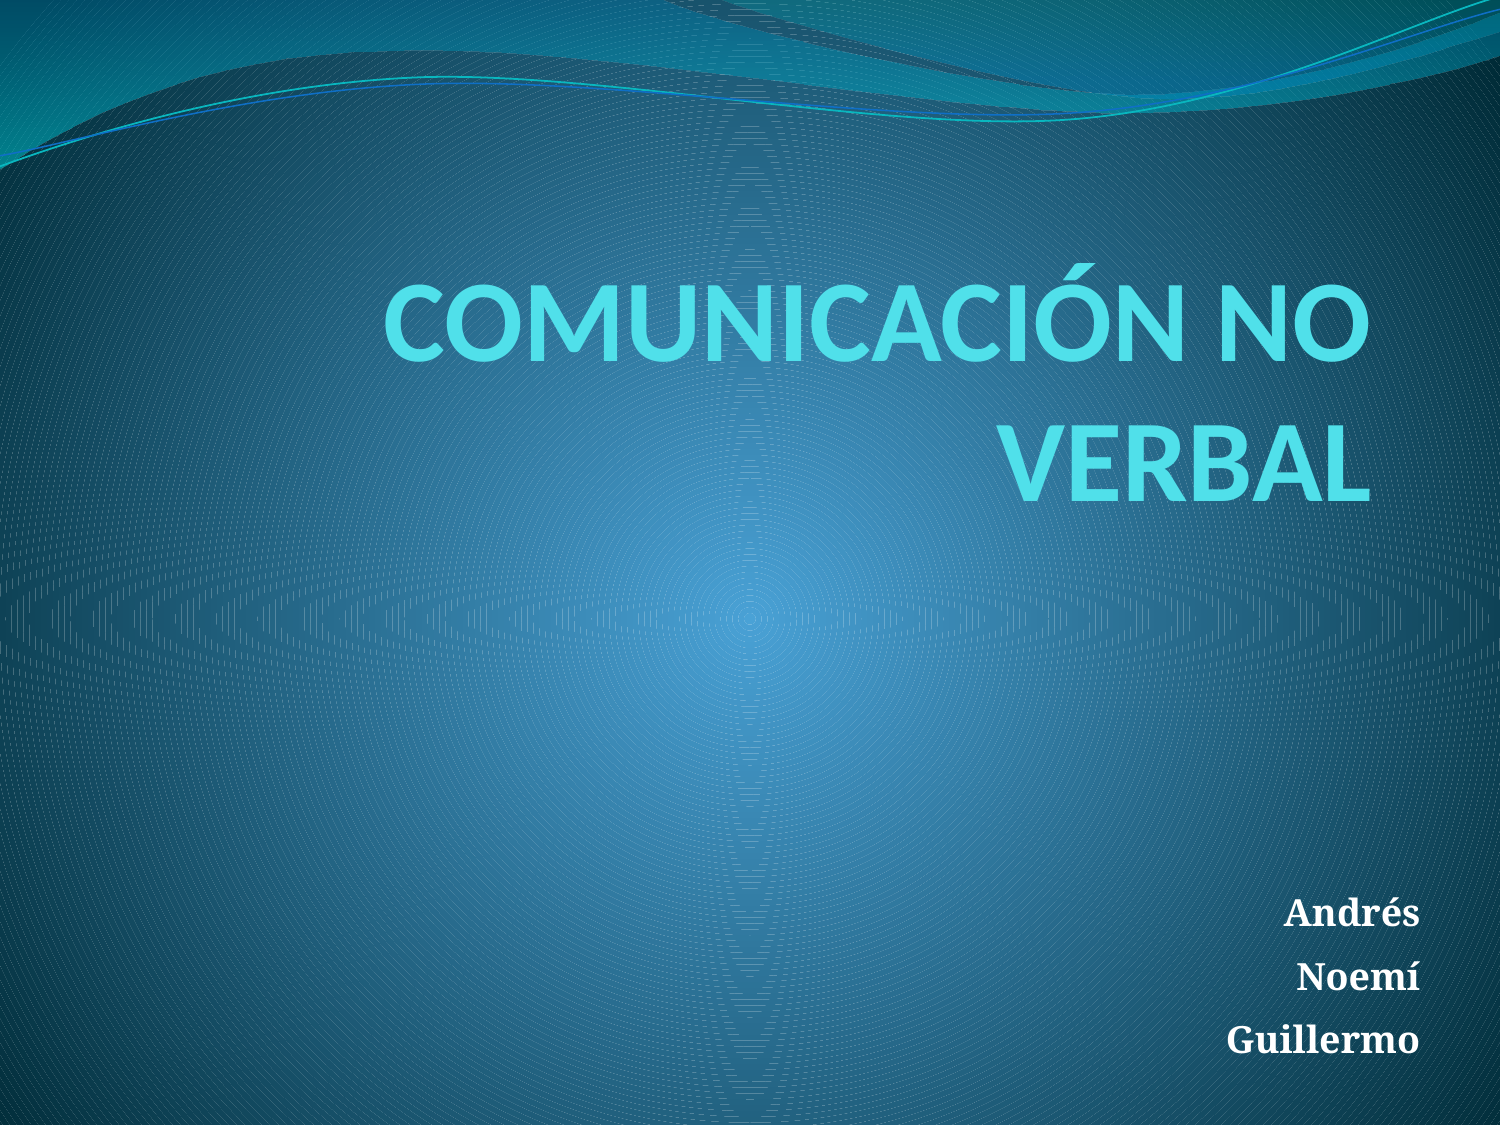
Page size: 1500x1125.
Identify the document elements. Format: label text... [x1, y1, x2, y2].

title COMUNICACIÓN NO VERBAL [87, 224, 1376, 525]
text_box Andrés Noemí Guillermo [974, 881, 1436, 1069]
